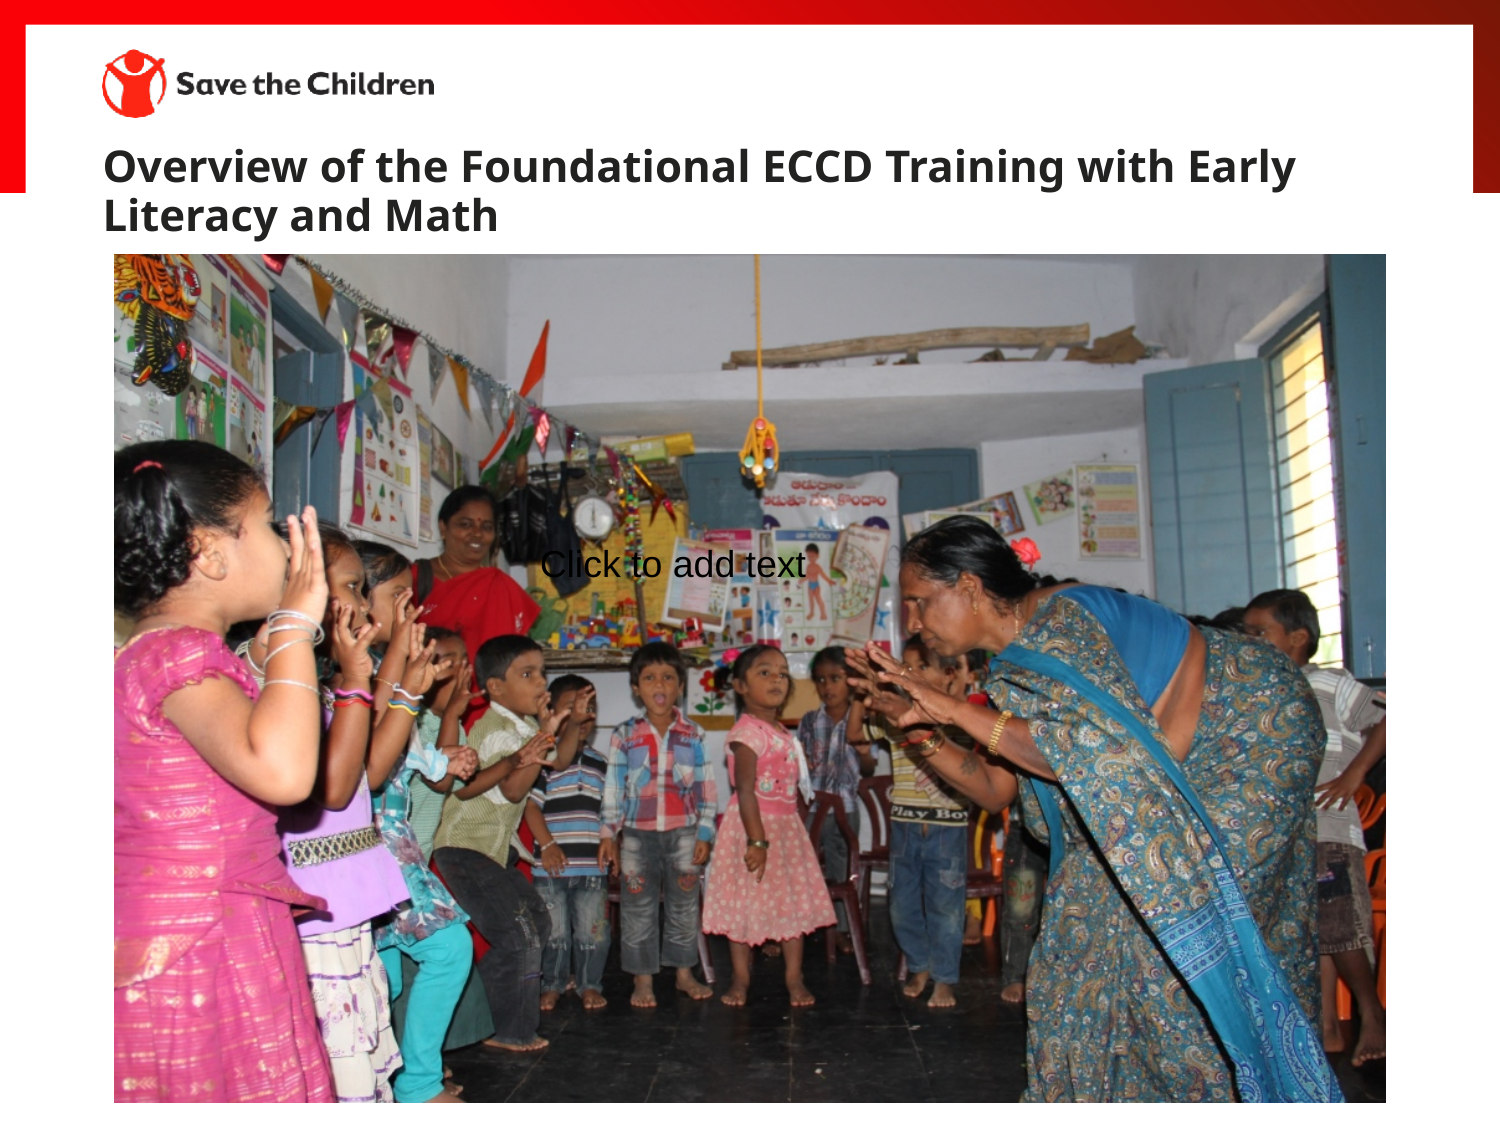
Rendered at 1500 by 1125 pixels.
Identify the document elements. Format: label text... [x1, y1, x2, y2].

title Overview of the Foundational ECCD Training with Early Literacy and Math [102, 141, 1398, 368]
picture [102, 49, 434, 118]
picture [113, 254, 1387, 1104]
